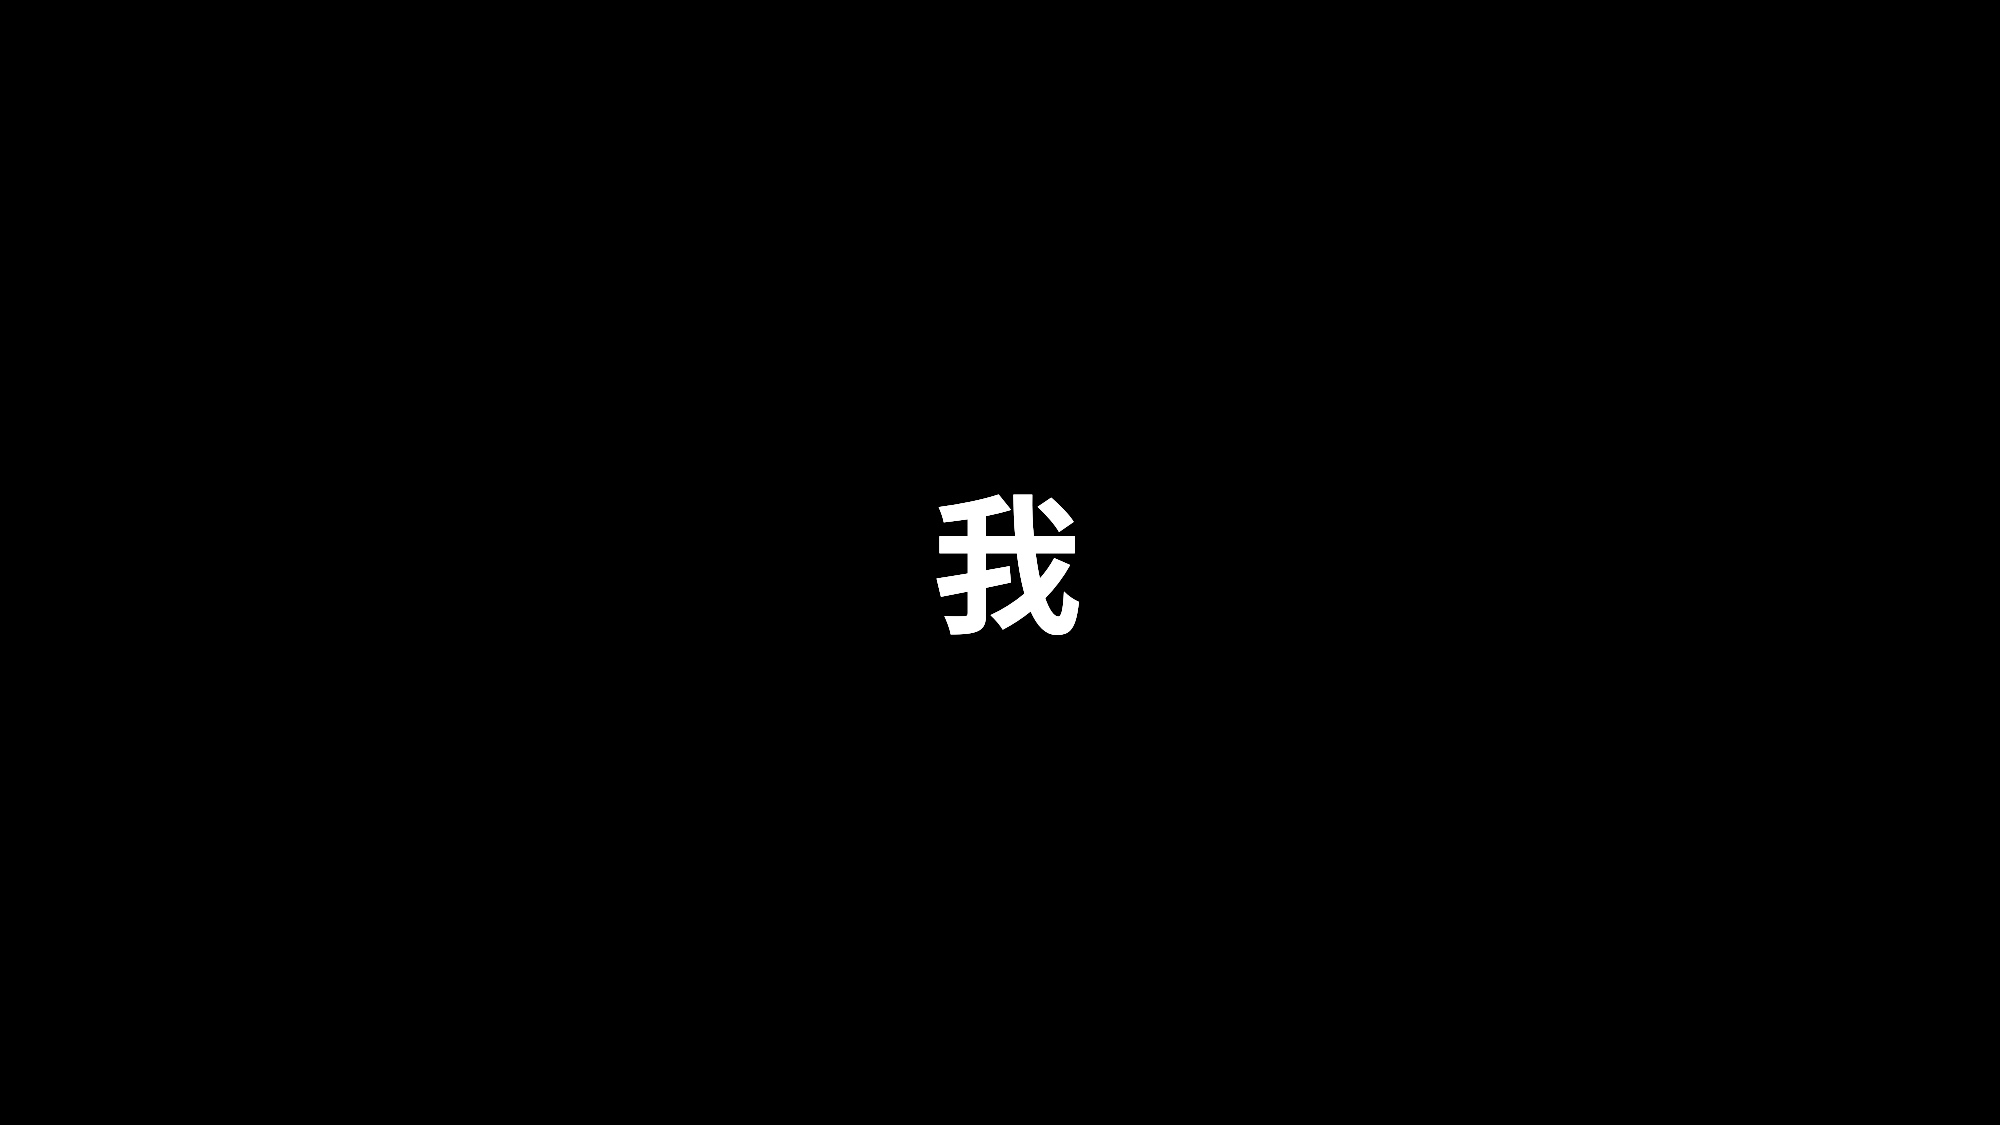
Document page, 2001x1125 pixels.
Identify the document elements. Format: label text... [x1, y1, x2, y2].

text_box 我 [924, 463, 1075, 659]
